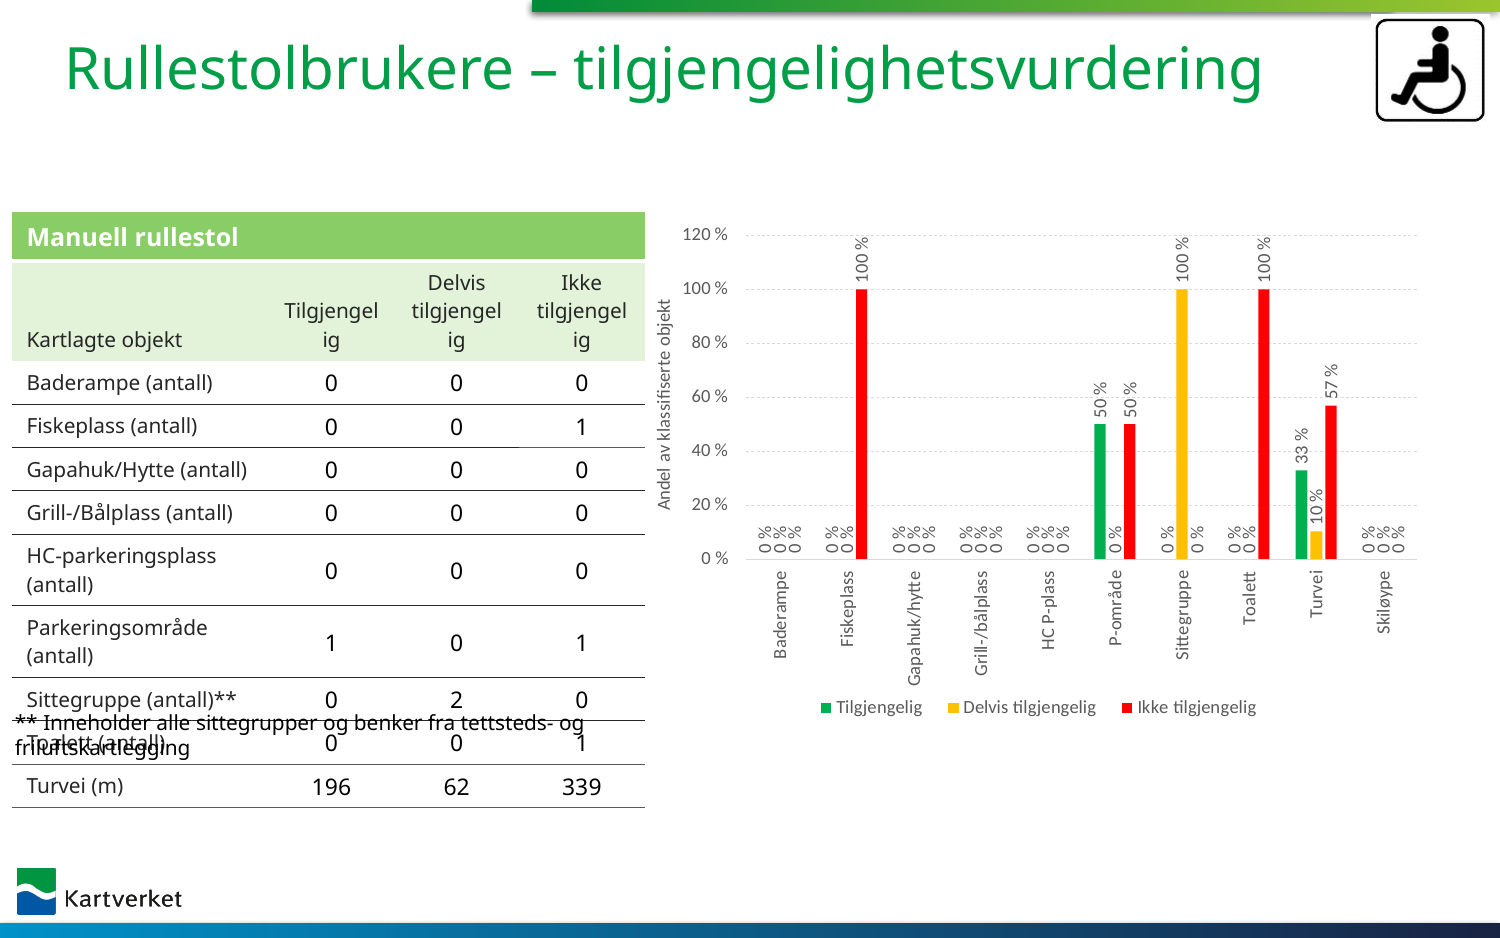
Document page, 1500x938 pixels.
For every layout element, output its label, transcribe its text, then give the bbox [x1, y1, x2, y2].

table_cell 0 [394, 405, 519, 447]
table_cell Delvis tilgjengelig [394, 263, 519, 361]
table_cell HC-parkeringsplass (antall) [12, 535, 269, 605]
table_cell 0 [269, 491, 394, 534]
table_cell 196 [269, 768, 394, 807]
table_cell 1 [269, 606, 394, 677]
table_cell 0 [269, 405, 394, 447]
table_cell Turvei (m) [12, 768, 269, 807]
table_cell 0 [394, 361, 519, 404]
table_cell 339 [519, 768, 645, 807]
table_cell 0 [269, 361, 394, 404]
table_header Manuell rullestol [12, 212, 645, 259]
table_cell 0 [394, 606, 519, 677]
table_cell Grill-/Bålplass (antall) [12, 491, 269, 534]
text_box ** Inneholder alle sittegrupper og benker fra tettsteds- og friluftskartlegging [0, 702, 745, 768]
table_cell Sittegruppe (antall)** [12, 678, 269, 702]
table_cell 0 [394, 448, 519, 490]
table_cell Parkeringsområde (antall) [12, 606, 269, 677]
table_cell 62 [394, 768, 519, 807]
table_cell 1 [519, 405, 638, 447]
table_cell Tilgjengelig [269, 263, 394, 361]
table_cell 0 [394, 491, 519, 534]
picture [1371, 13, 1491, 127]
table_cell 0 [269, 535, 394, 605]
table_cell 0 [519, 361, 638, 404]
table_cell 0 [394, 535, 519, 605]
table_cell 0 [519, 678, 638, 702]
table_cell 0 [269, 678, 394, 702]
text_box Rullestolbrukere – tilgjengelighetsvurdering [49, 12, 1372, 109]
table_cell Kartlagte objekt [12, 263, 269, 361]
table_cell 0 [519, 448, 638, 490]
table_cell Gapahuk/Hytte (antall) [12, 448, 269, 490]
table_cell 1 [519, 606, 638, 677]
table_cell 2 [394, 678, 519, 702]
table_cell Ikke tilgjengelig [519, 263, 638, 361]
table_cell 0 [519, 535, 638, 605]
table_cell 0 [269, 448, 394, 490]
table_cell 0 [519, 491, 638, 534]
table_cell Baderampe (antall) [12, 361, 269, 404]
picture [643, 218, 1427, 728]
table_cell Fiskeplass (antall) [12, 405, 269, 447]
